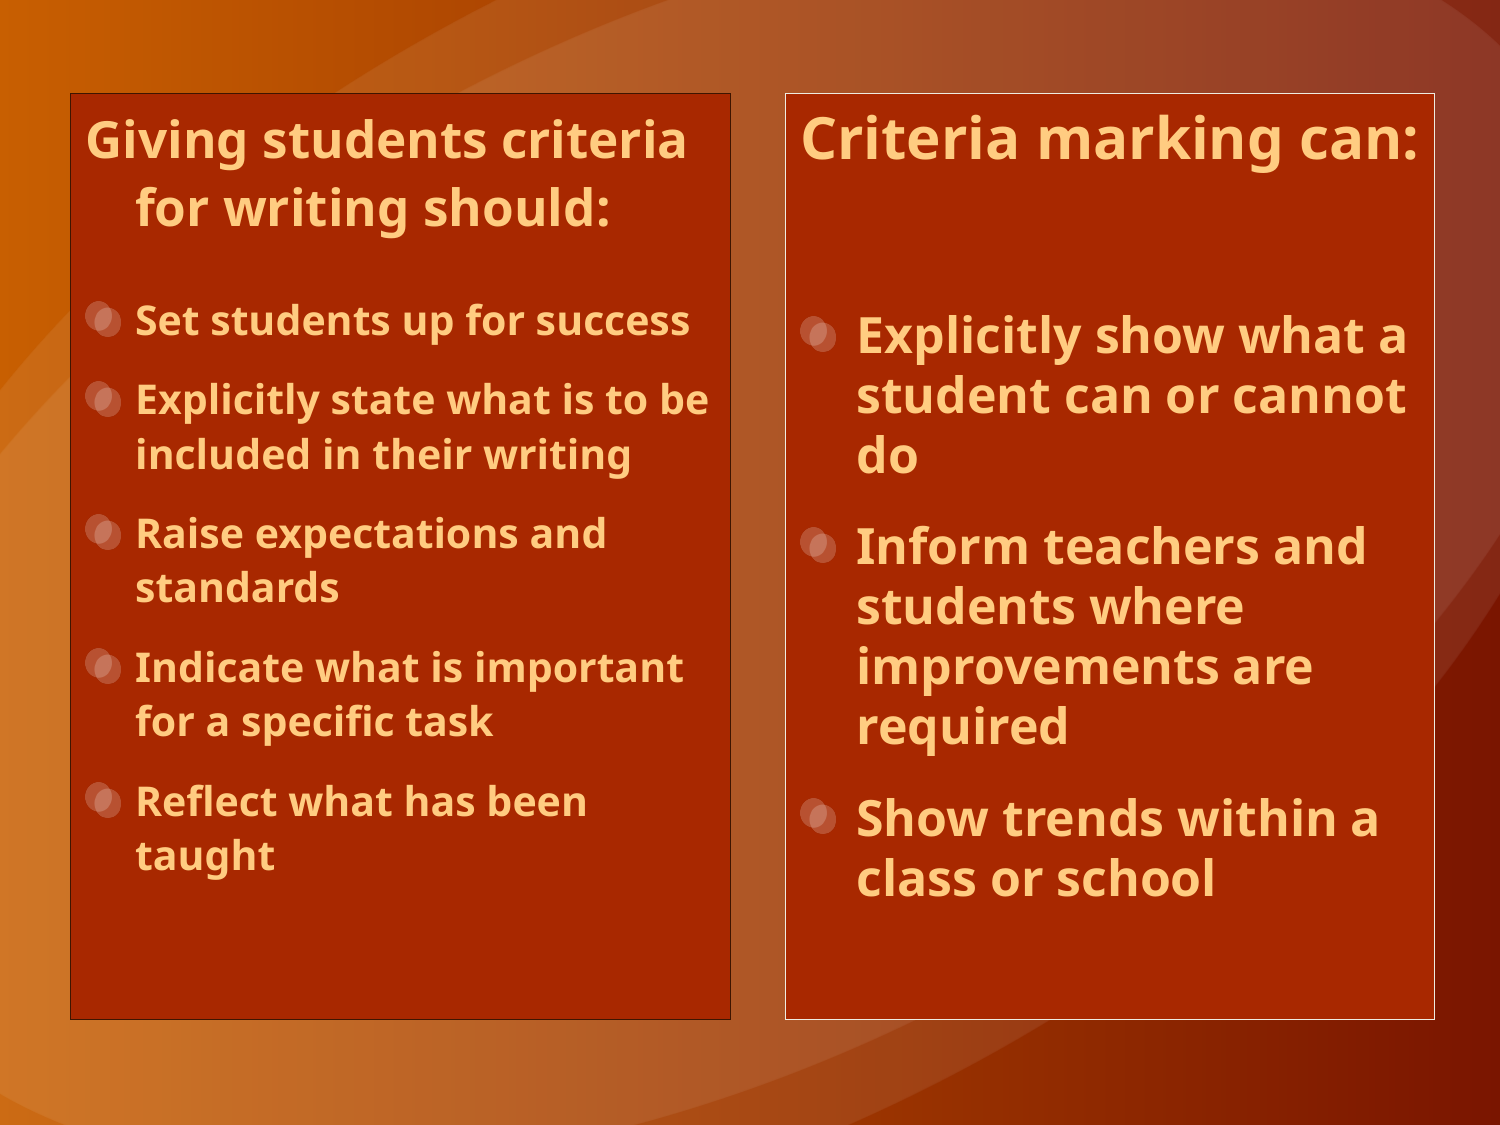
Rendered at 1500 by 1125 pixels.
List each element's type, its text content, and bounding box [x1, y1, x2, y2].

list Giving students criteria for writing should: Set students up for success Explicitly state what is to be included in their writing Raise expectations and standards Indicate what is important for a specific task Reflect what has been taught [70, 93, 731, 1020]
picture [0, 0, 1500, 1125]
list Criteria marking can: Explicitly show what a student can or cannot do Inform teachers and students where improvements are required Show trends within a class or school [785, 93, 1435, 1020]
